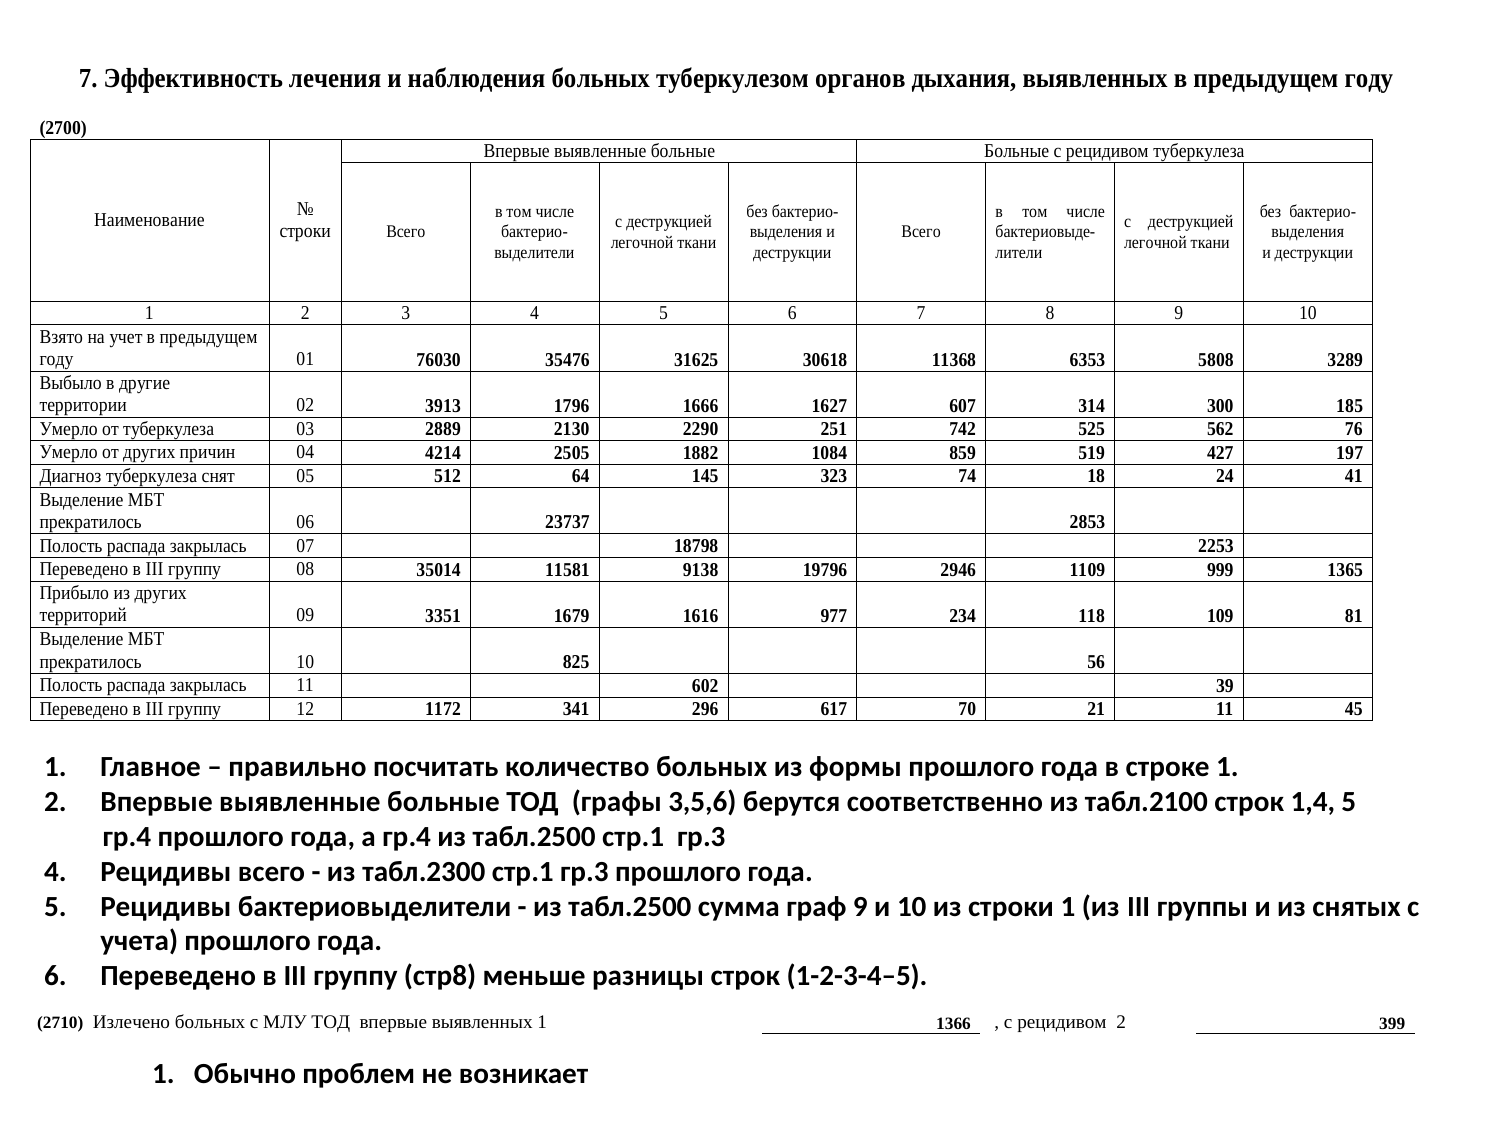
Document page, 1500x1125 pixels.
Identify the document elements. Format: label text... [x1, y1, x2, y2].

text_box 1. Обычно проблем не возникает [137, 1063, 604, 1097]
text_box Главное – правильно посчитать количество больных из формы прошлого года в строке 1. Впервые выявленные больные ТОД (графы 3,5,6) берутся соответственно из табл.2100 строк 1,4, 5 гр.4 прошлого года, а гр.4 из табл.2500 стр.1 гр.3 Рецидивы всего - из табл.2300 стр.1 гр.3 прошлого года. Рецидивы бактериовыделители - из табл.2500 сумма граф 9 и 10 из строки 1 (из III группы и из снятых с учета) прошлого года. Переведено в III группу (стр8) меньше разницы строк (1-2-3-4–5). [29, 739, 1500, 999]
picture [29, 61, 1448, 752]
picture [29, 1011, 1424, 1055]
